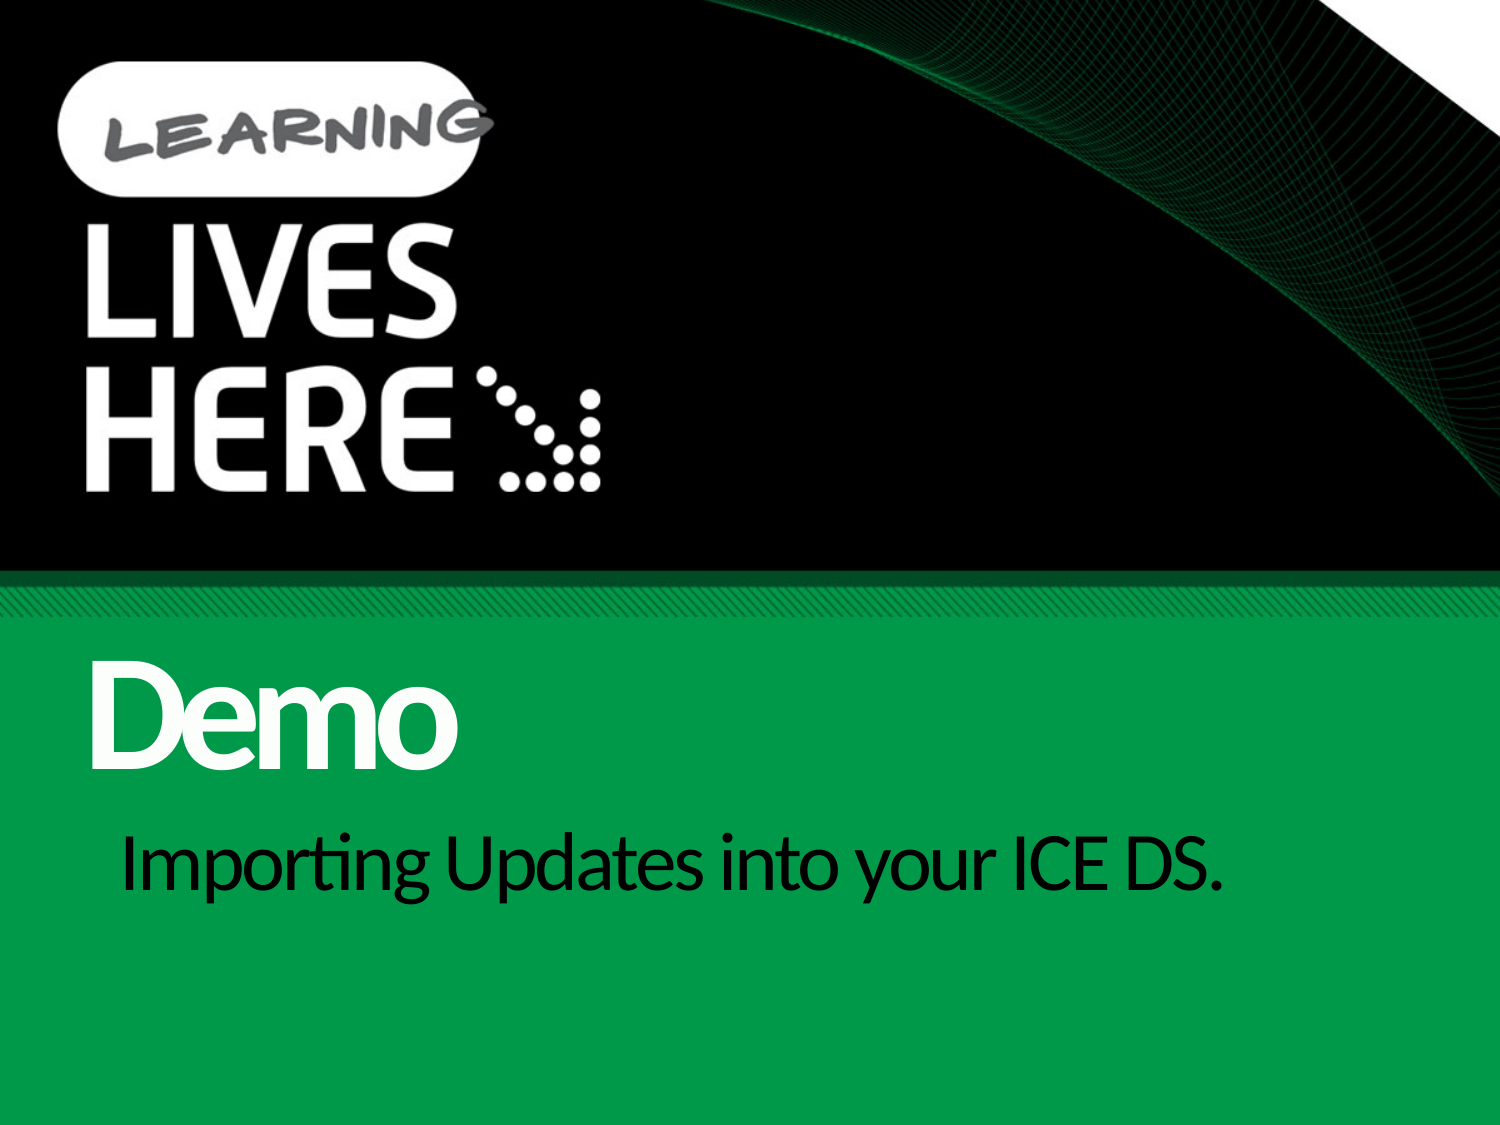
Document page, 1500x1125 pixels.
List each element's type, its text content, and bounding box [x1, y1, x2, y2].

list Demo [83, 625, 1344, 800]
picture [0, 0, 1500, 1125]
title Importing Updates into your ICE DS. [119, 818, 1375, 943]
